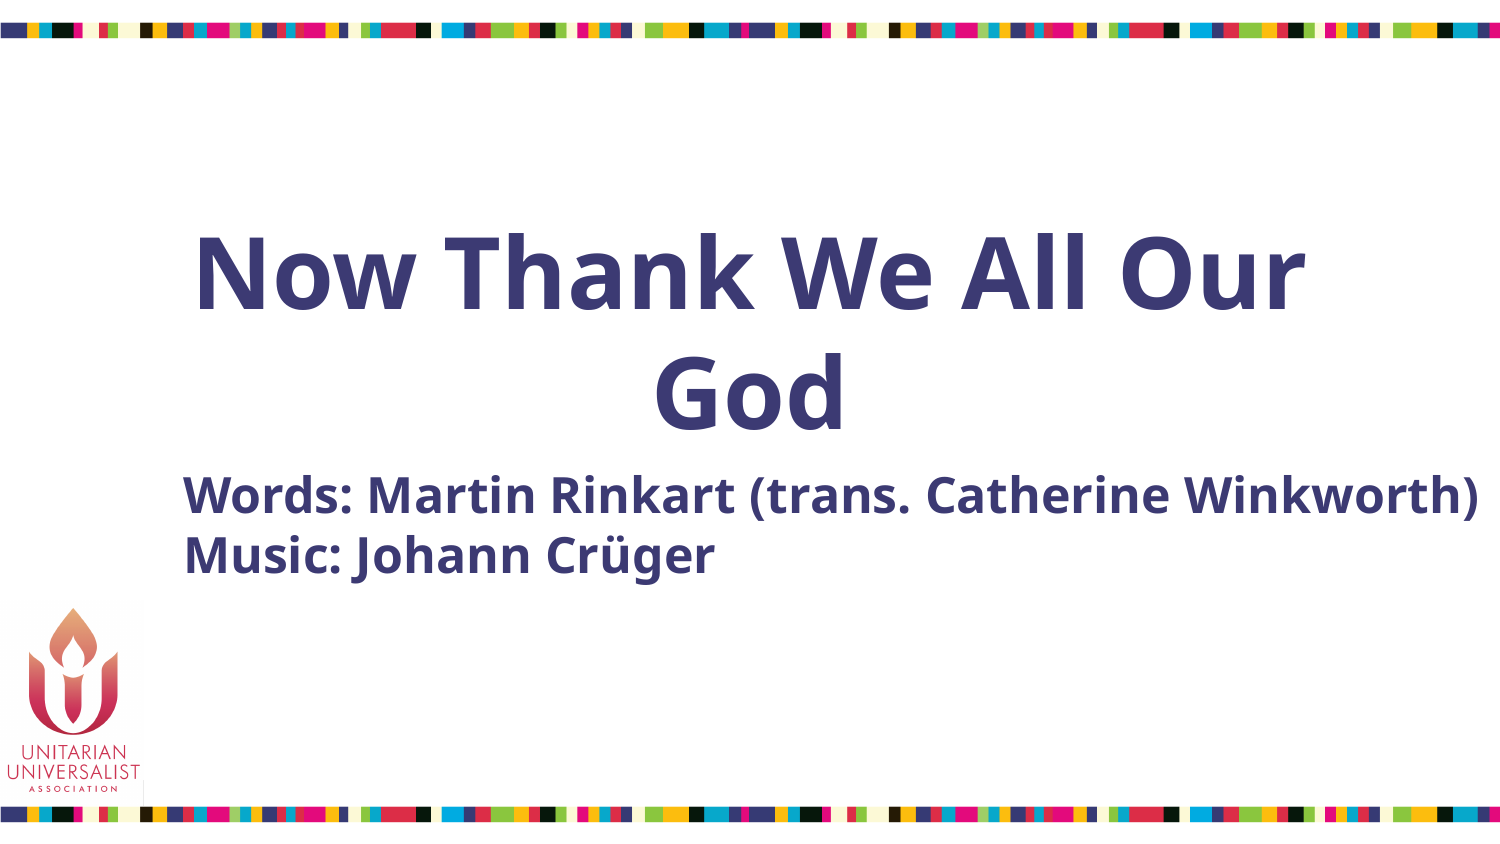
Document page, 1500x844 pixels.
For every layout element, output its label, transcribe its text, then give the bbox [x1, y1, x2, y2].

picture [0, 600, 1500, 824]
text_box Now Thank We All Our God [74, 75, 1425, 465]
picture [0, 22, 1500, 40]
text_box Words: Martin Rinkart (trans. Catherine Winkworth) Music: Johann Crüger [168, 448, 1495, 659]
